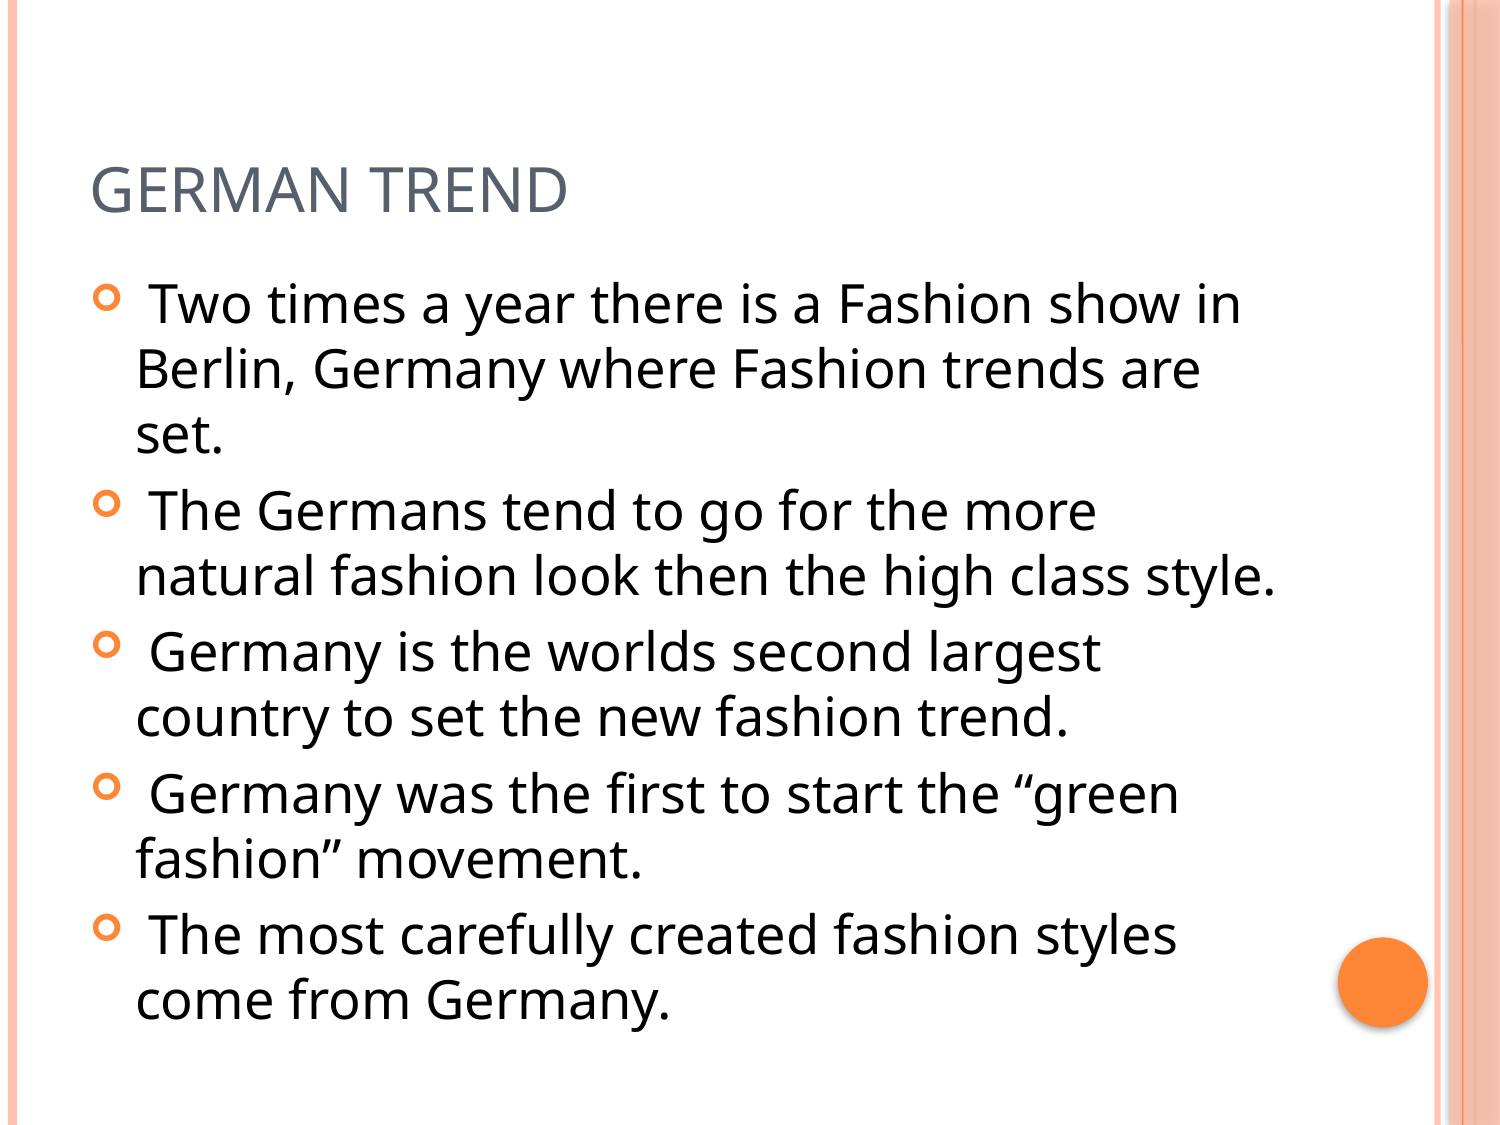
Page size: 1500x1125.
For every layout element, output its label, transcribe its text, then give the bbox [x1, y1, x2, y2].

list Two times a year there is a Fashion show in Berlin, Germany where Fashion trends are set. The Germans tend to go for the more natural fashion look then the high class style. Germany is the worlds second largest country to set the new fashion trend. Germany was the first to start the “green fashion” movement. The most carefully created fashion styles come from Germany. [75, 262, 1300, 1062]
title German Trend [75, 45, 1300, 233]
